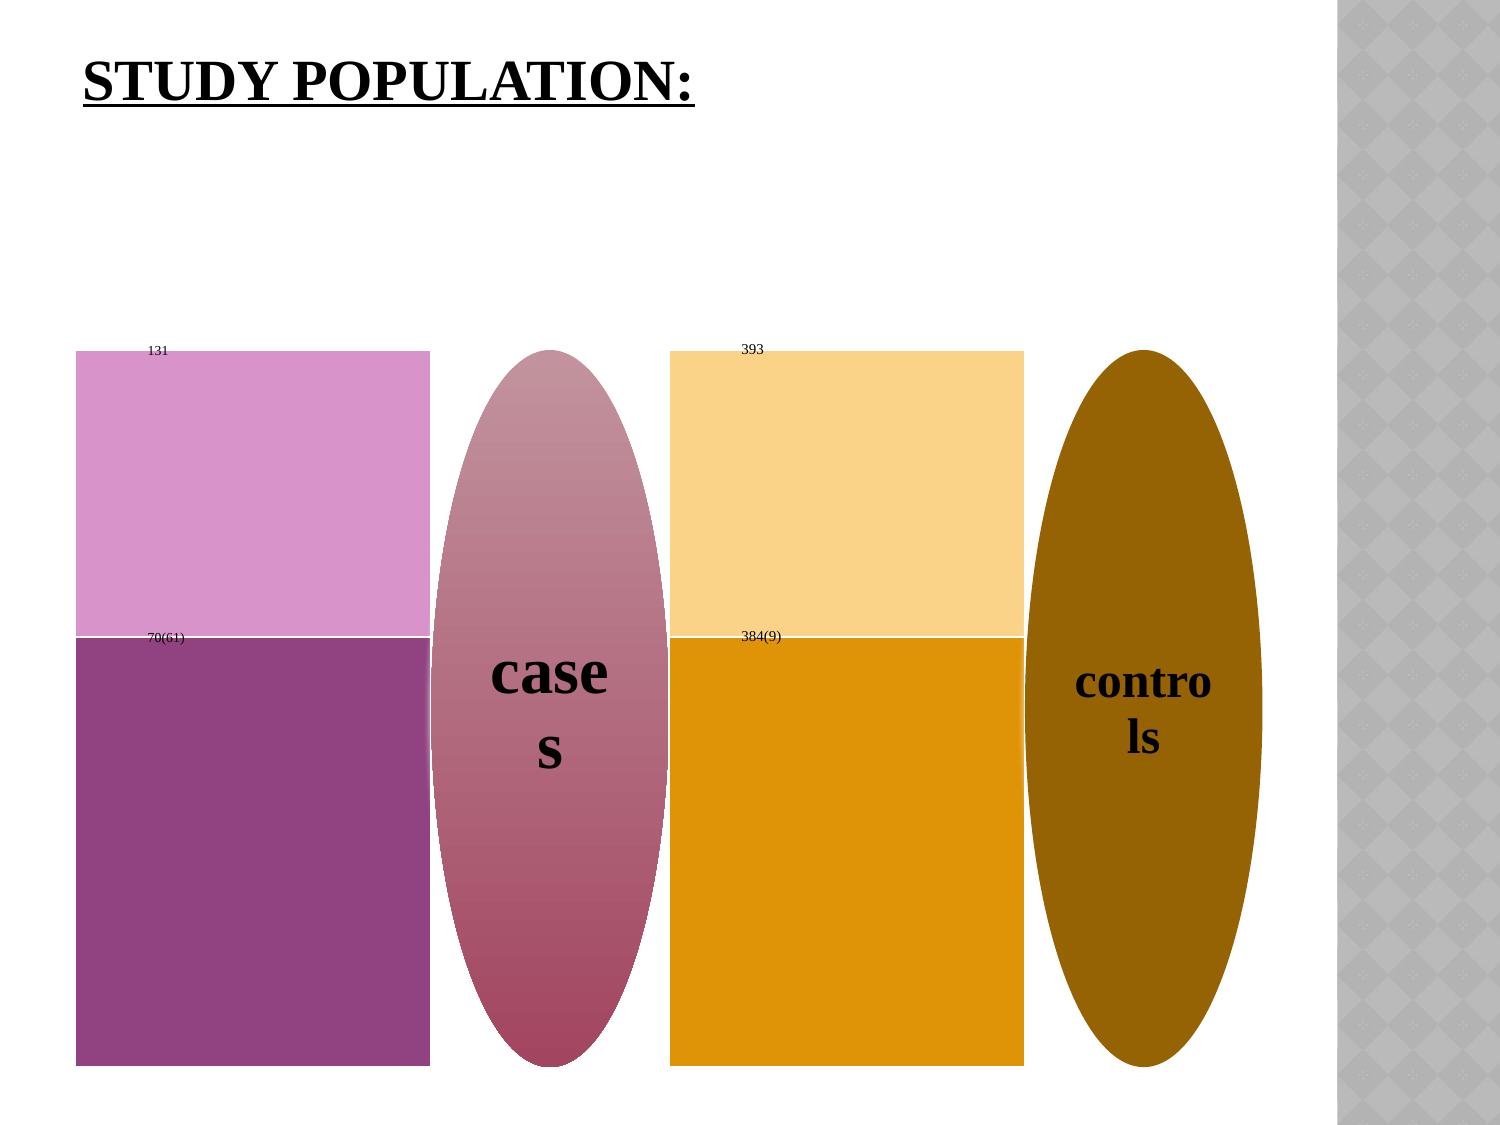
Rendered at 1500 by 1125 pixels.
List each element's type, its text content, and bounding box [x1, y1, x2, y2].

title Study population: [75, 0, 1043, 113]
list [74, 349, 1263, 1068]
